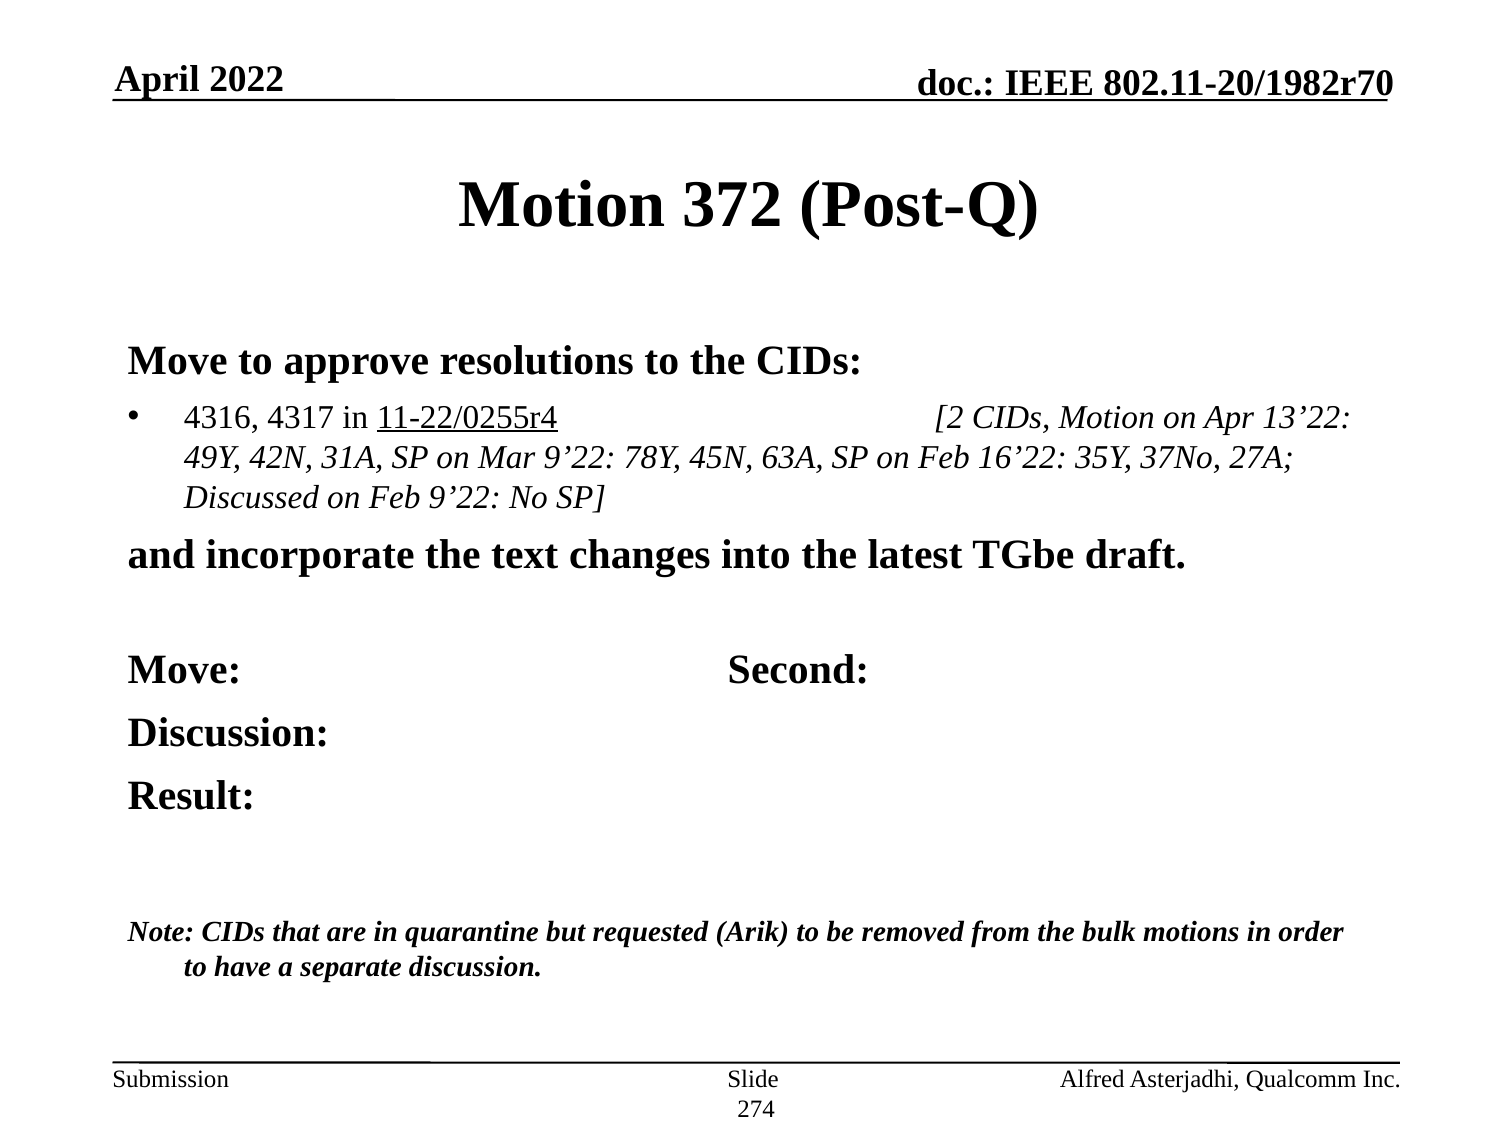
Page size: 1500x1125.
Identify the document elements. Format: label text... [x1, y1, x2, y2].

list Move to approve resolutions to the CIDs: 4316, 4317 in 11-22/0255r4 [2 CIDs, Motion on Apr 13’22: 49Y, 42N, 31A, SP on Mar 9’22: 78Y, 45N, 63A, SP on Feb 16’22: 35Y, 37No, 27A; Discussed on Feb 9’22: No SP] and incorporate the text changes into the latest TGbe draft. Move: Second: Discussion: Result: Note: CIDs that are in quarantine but requested (Arik) to be removed from the bulk motions in order to have a separate discussion. [112, 324, 1388, 1000]
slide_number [114, 54, 423, 100]
title Motion 372 (Post-Q) [112, 112, 1388, 288]
slide_number Slide 274 [712, 1061, 800, 1123]
footer Alfred Asterjadhi, Qualcomm Inc. [878, 1061, 1402, 1093]
